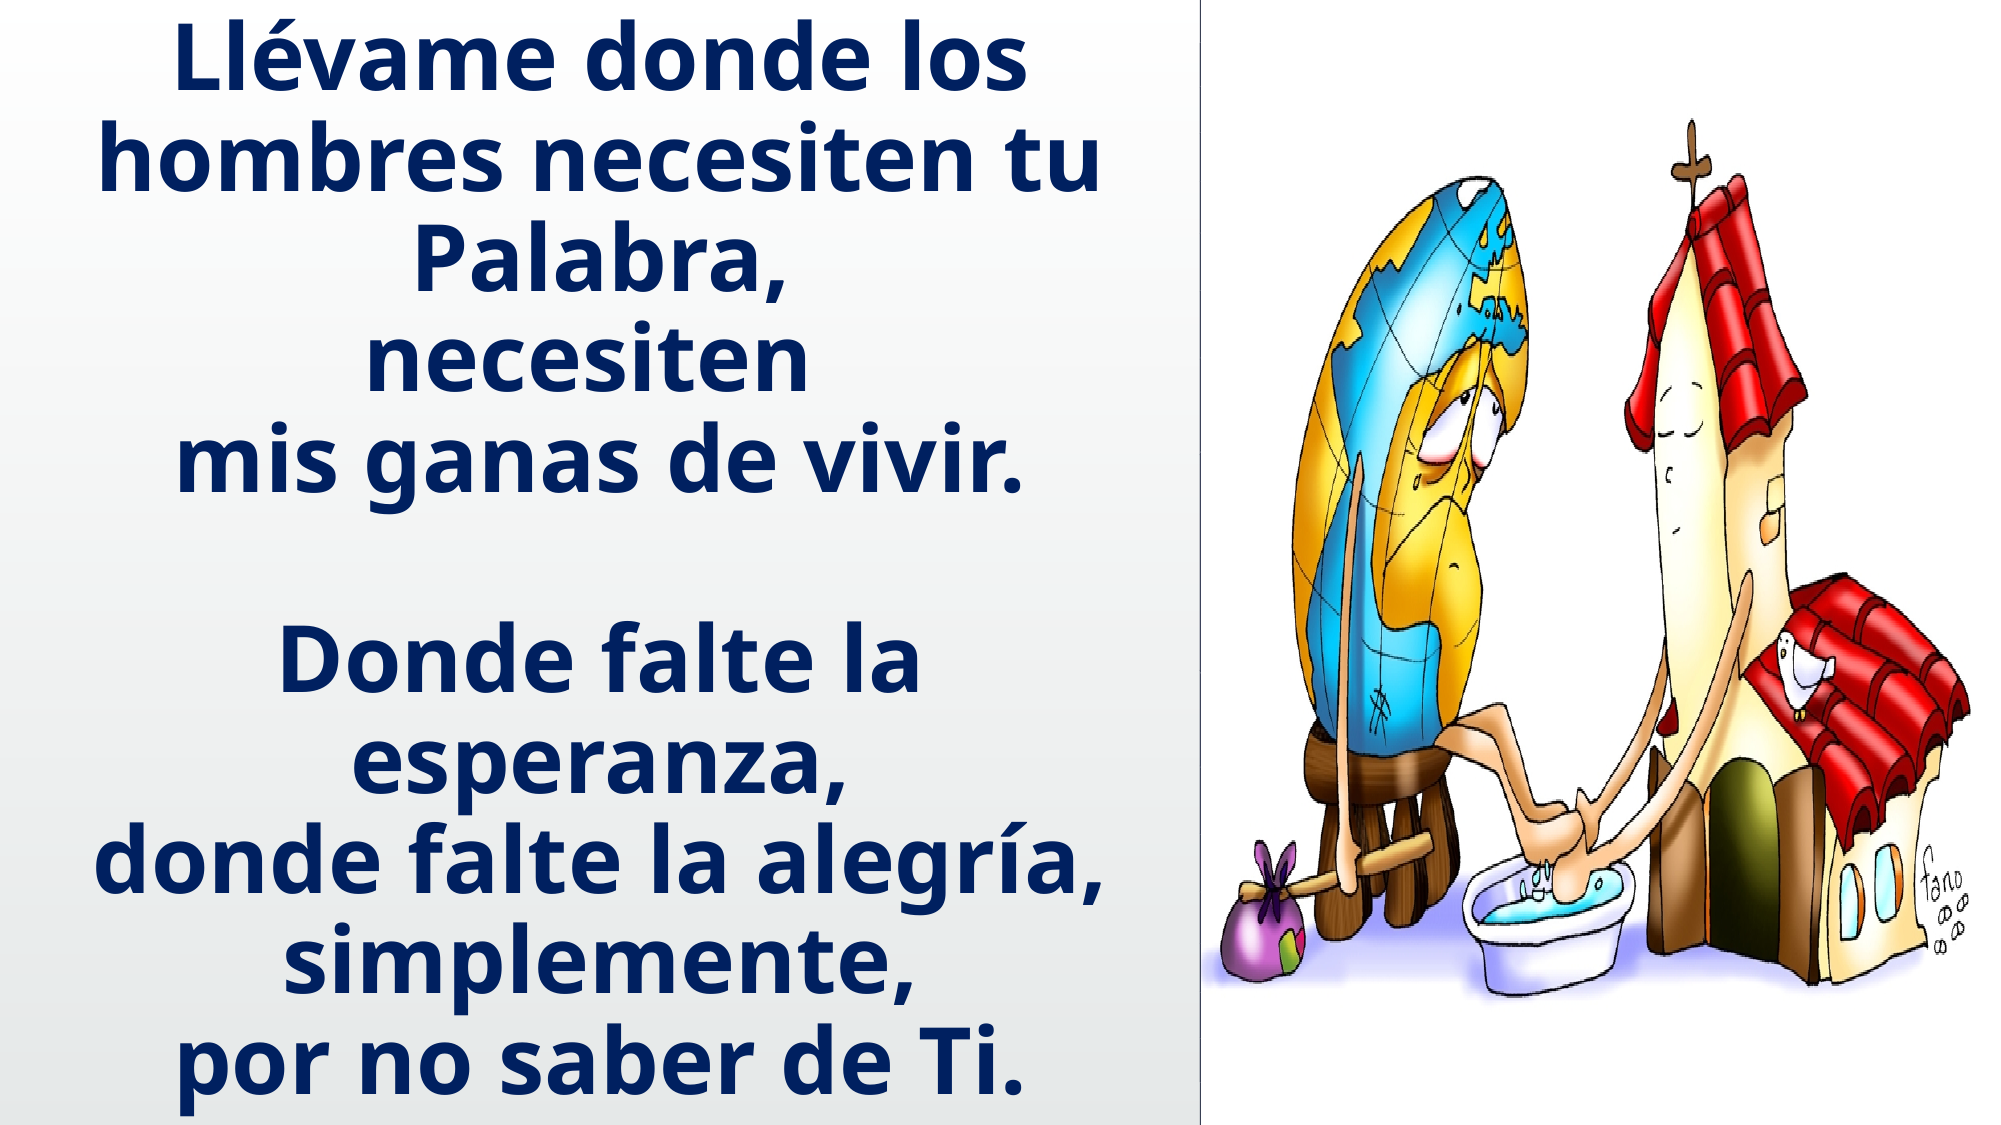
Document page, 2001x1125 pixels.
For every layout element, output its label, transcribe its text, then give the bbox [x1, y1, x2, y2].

title Llévame donde los hombres necesiten tu Palabra, necesiten mis ganas de vivir. Donde falte la esperanza, donde falte la alegría, simplemente, por no saber de Ti. [0, 0, 1200, 1125]
picture [1200, 0, 2000, 1125]
